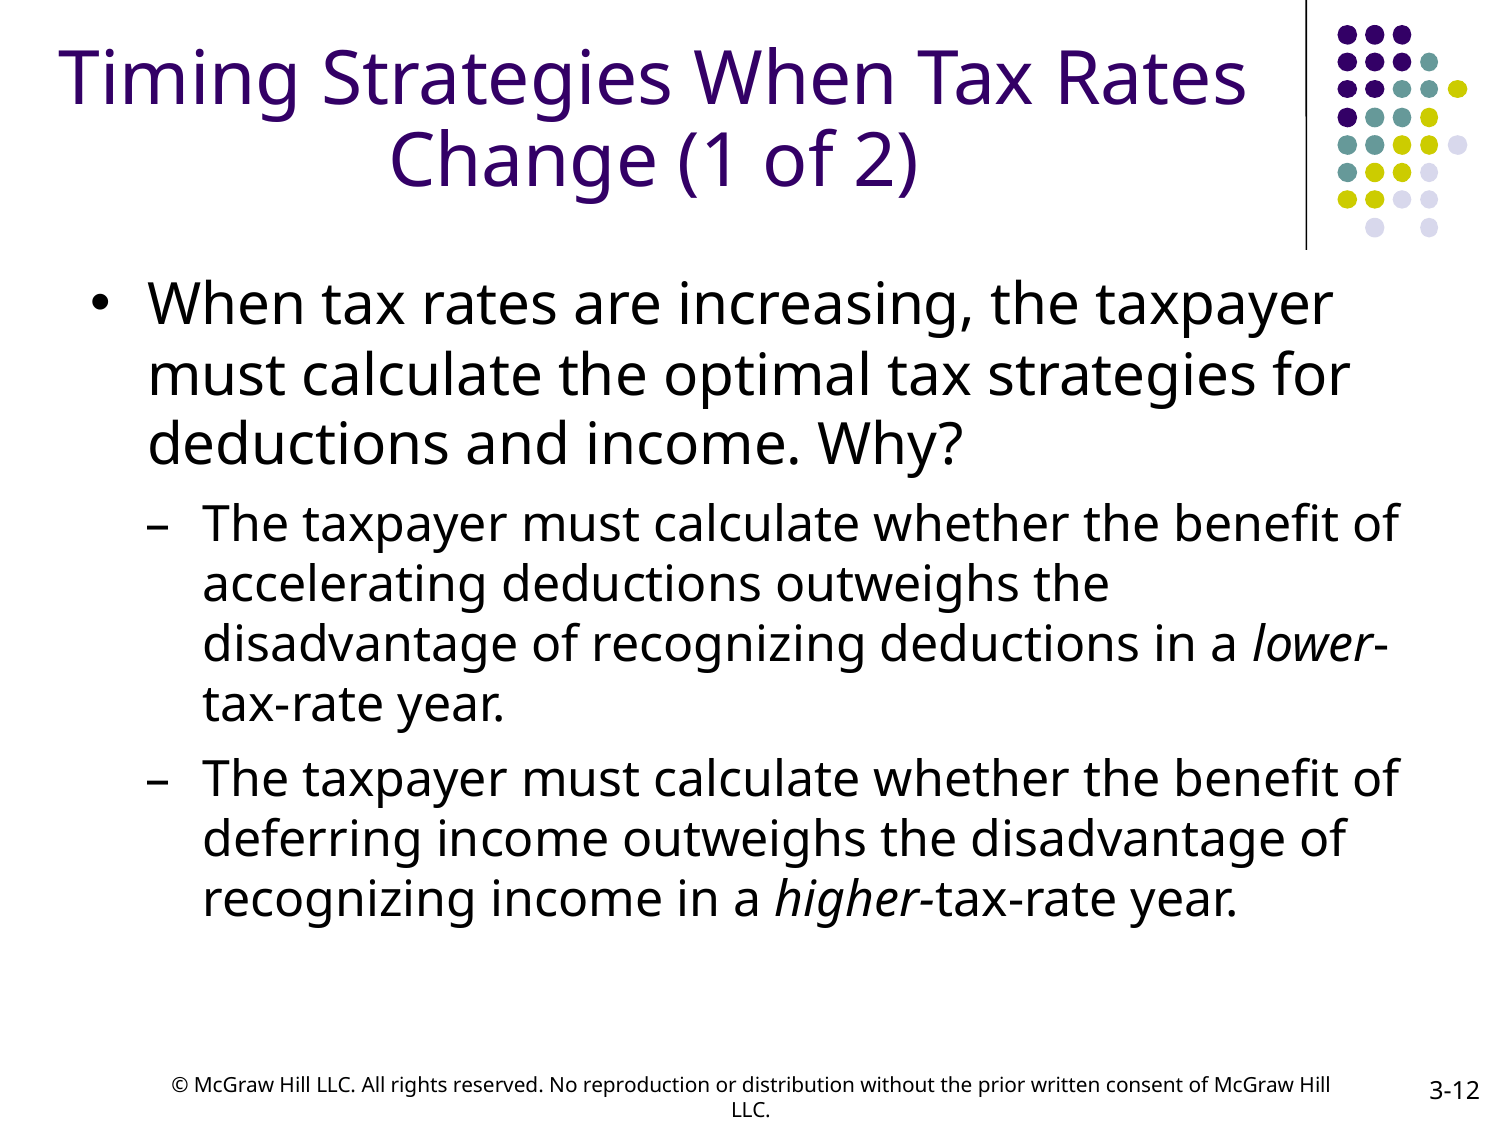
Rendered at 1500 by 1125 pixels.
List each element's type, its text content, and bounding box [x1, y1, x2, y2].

slide_number 3-12 [1345, 1061, 1496, 1122]
list When tax rates are increasing, the taxpayer must calculate the optimal tax strategies for deductions and income. Why? The taxpayer must calculate whether the benefit of accelerating deductions outweighs the disadvantage of recognizing deductions in a lower-tax-rate year. The taxpayer must calculate whether the benefit of deferring income outweighs the disadvantage of recognizing income in a higher-tax-rate year. [75, 259, 1425, 1062]
title Timing Strategies When Tax Rates Change (1 of 2) [32, 8, 1275, 234]
